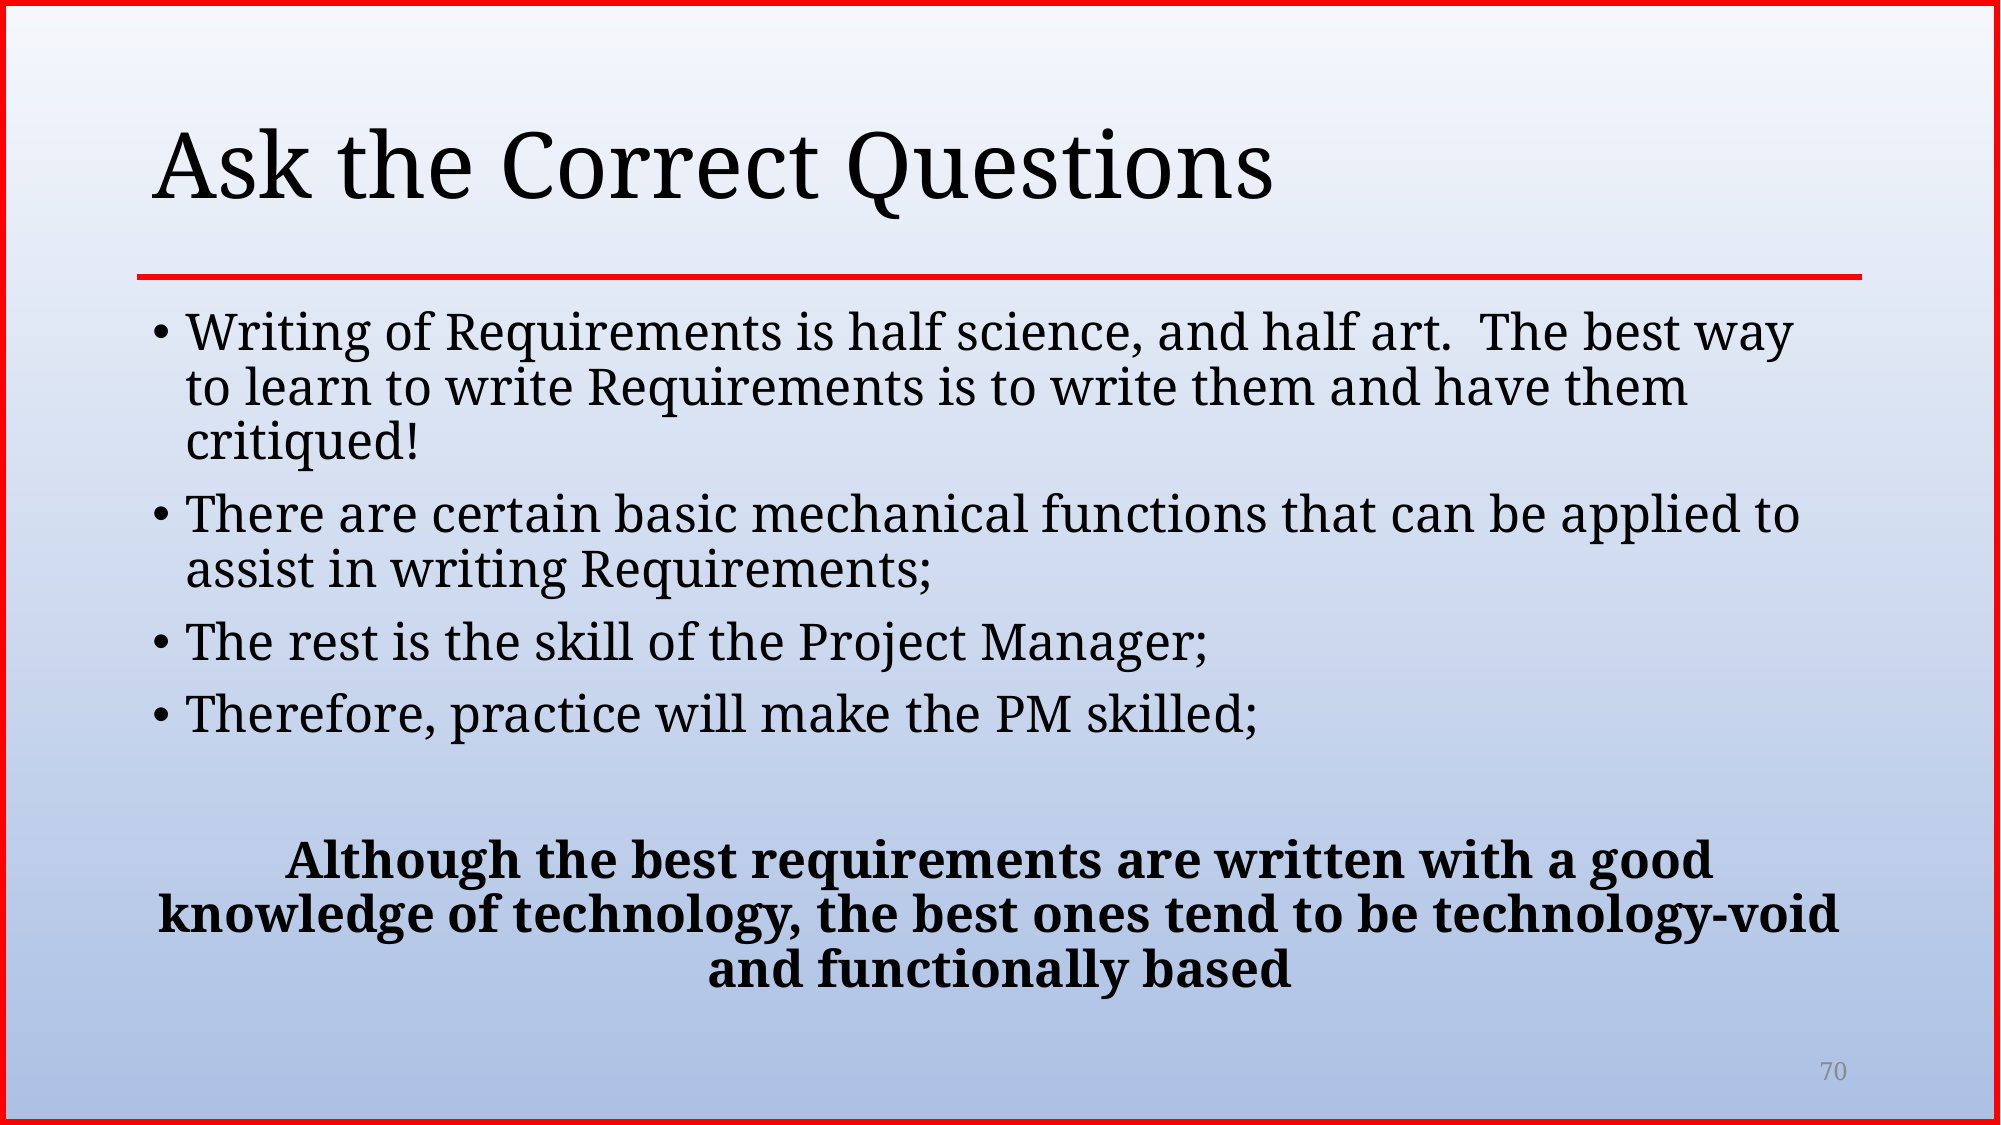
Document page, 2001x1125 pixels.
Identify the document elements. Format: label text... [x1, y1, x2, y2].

slide_number 70 [1412, 1042, 1863, 1103]
list Writing of Requirements is half science, and half art. The best way to learn to write Requirements is to write them and have them critiqued! There are certain basic mechanical functions that can be applied to assist in writing Requirements; The rest is the skill of the Project Manager; Therefore, practice will make the PM skilled; Although the best requirements are written with a good knowledge of technology, the best ones tend to be technology-void and functionally based [137, 299, 1863, 1014]
title Ask the Correct Questions [137, 59, 1863, 278]
